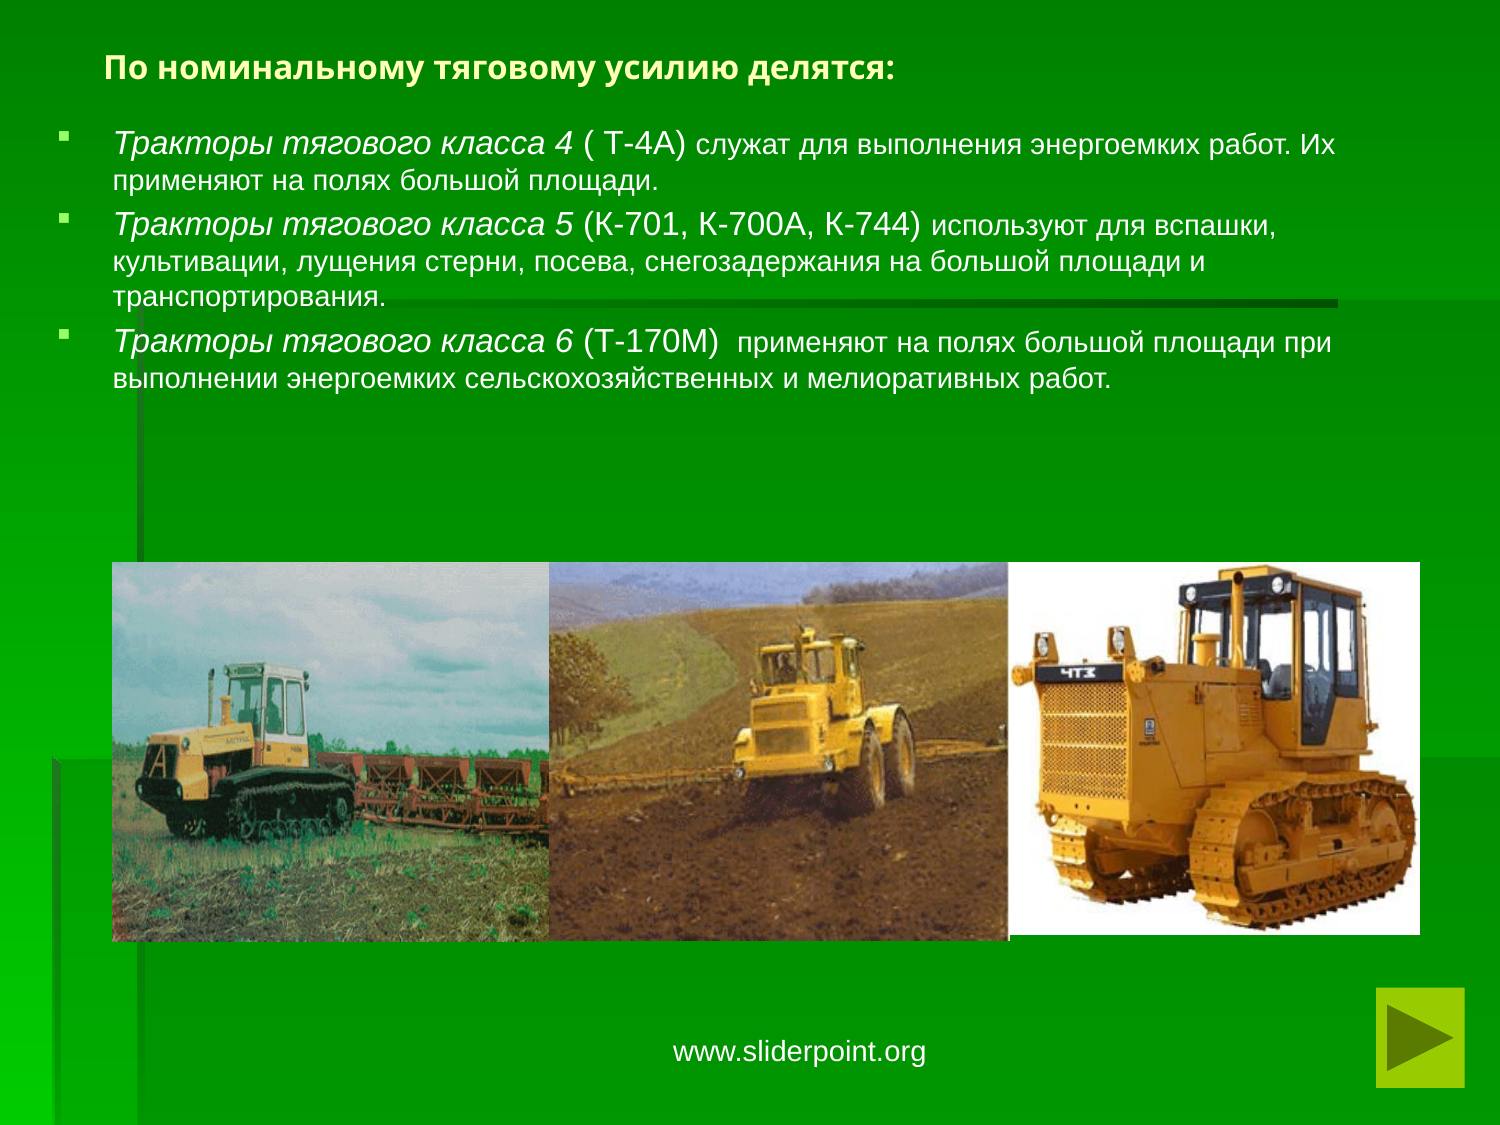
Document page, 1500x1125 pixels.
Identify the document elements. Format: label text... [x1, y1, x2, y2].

list Тракторы тягового класса 4 ( Т-4А) служат для выполнения энергоемких работ. Их применяют на полях большой площади. Тракторы тягового класса 5 (К-701, К-700А, К-744) используют для вспашки, культивации, лущения стерни, посева, снегозадержания на большой площади и транспортирования. Тракторы тягового класса 6 (Т-170М) применяют на полях большой площади при выполнении энергоемких сельскохозяйственных и мелиоративных работ. [40, 113, 1460, 1071]
text_box [1376, 987, 1465, 1088]
picture [111, 562, 1421, 942]
footer www.sliderpoint.org [562, 1024, 1038, 1103]
title По номинальному тяговому усилию делятся: [52, 30, 1429, 103]
